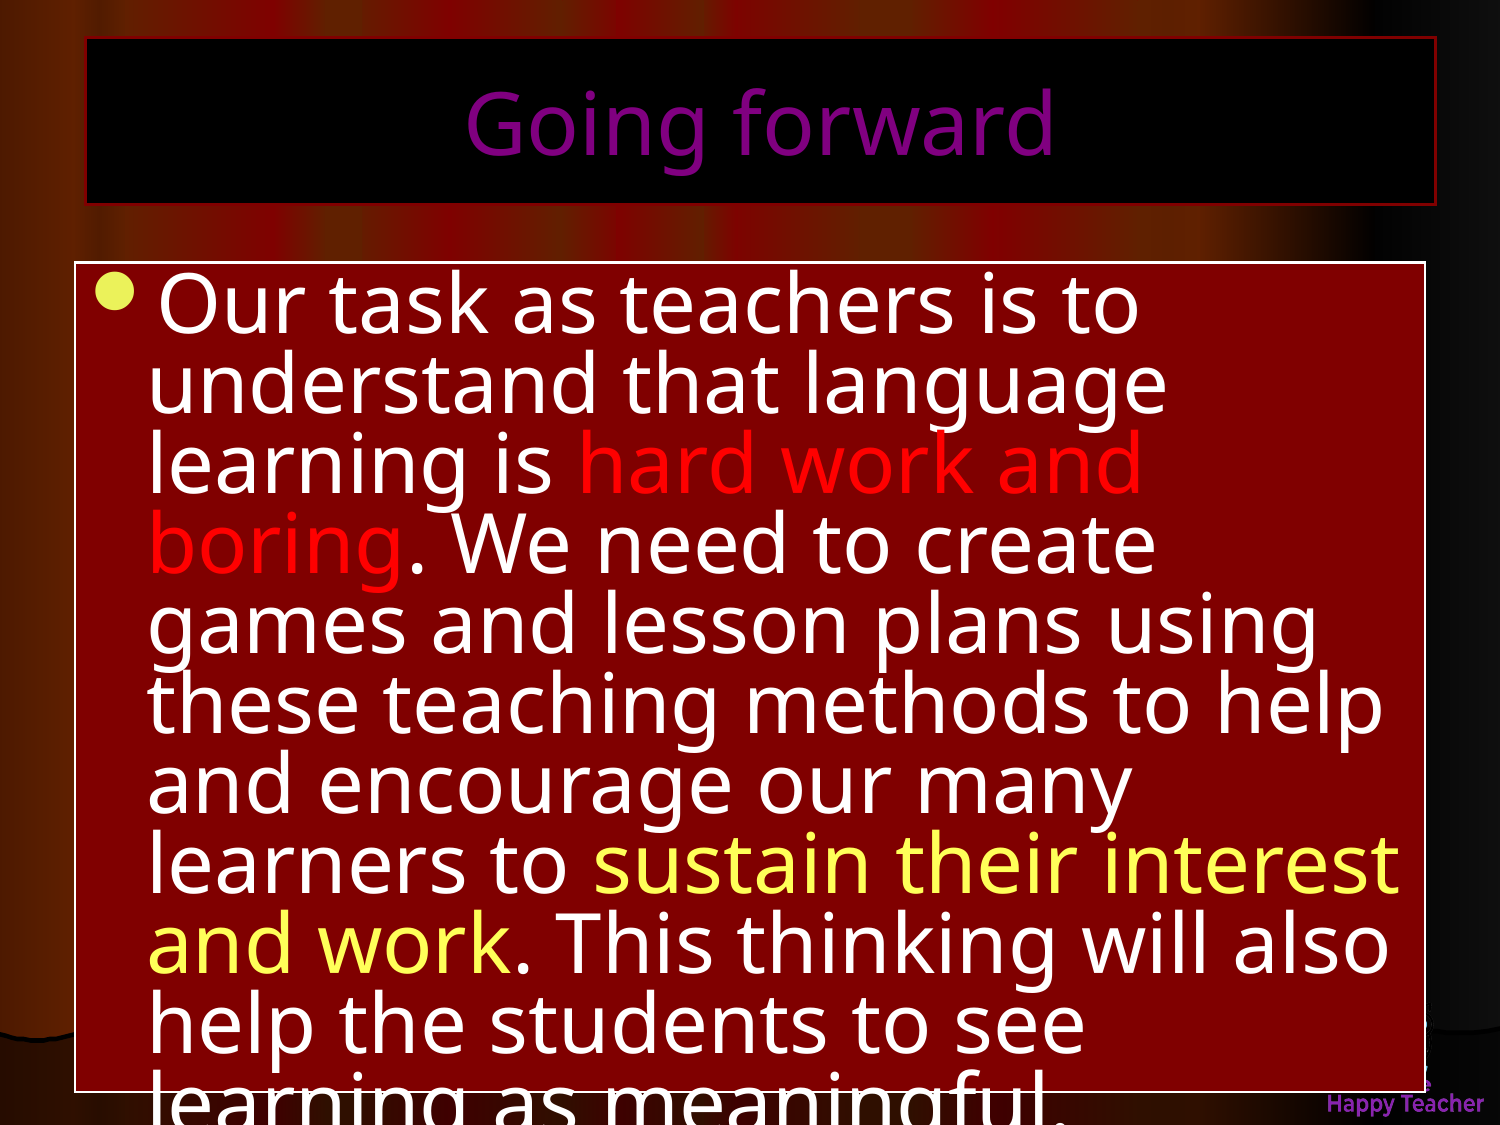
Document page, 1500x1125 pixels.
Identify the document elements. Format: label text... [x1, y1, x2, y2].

title Going forward [84, 36, 1437, 206]
list Our task as teachers is to understand that language learning is hard work and boring. We need to create games and lesson plans using these teaching methods to help and encourage our many learners to sustain their interest and work. This thinking will also help the students to see learning as meaningful. [74, 261, 1426, 1093]
picture [1328, 987, 1484, 1117]
